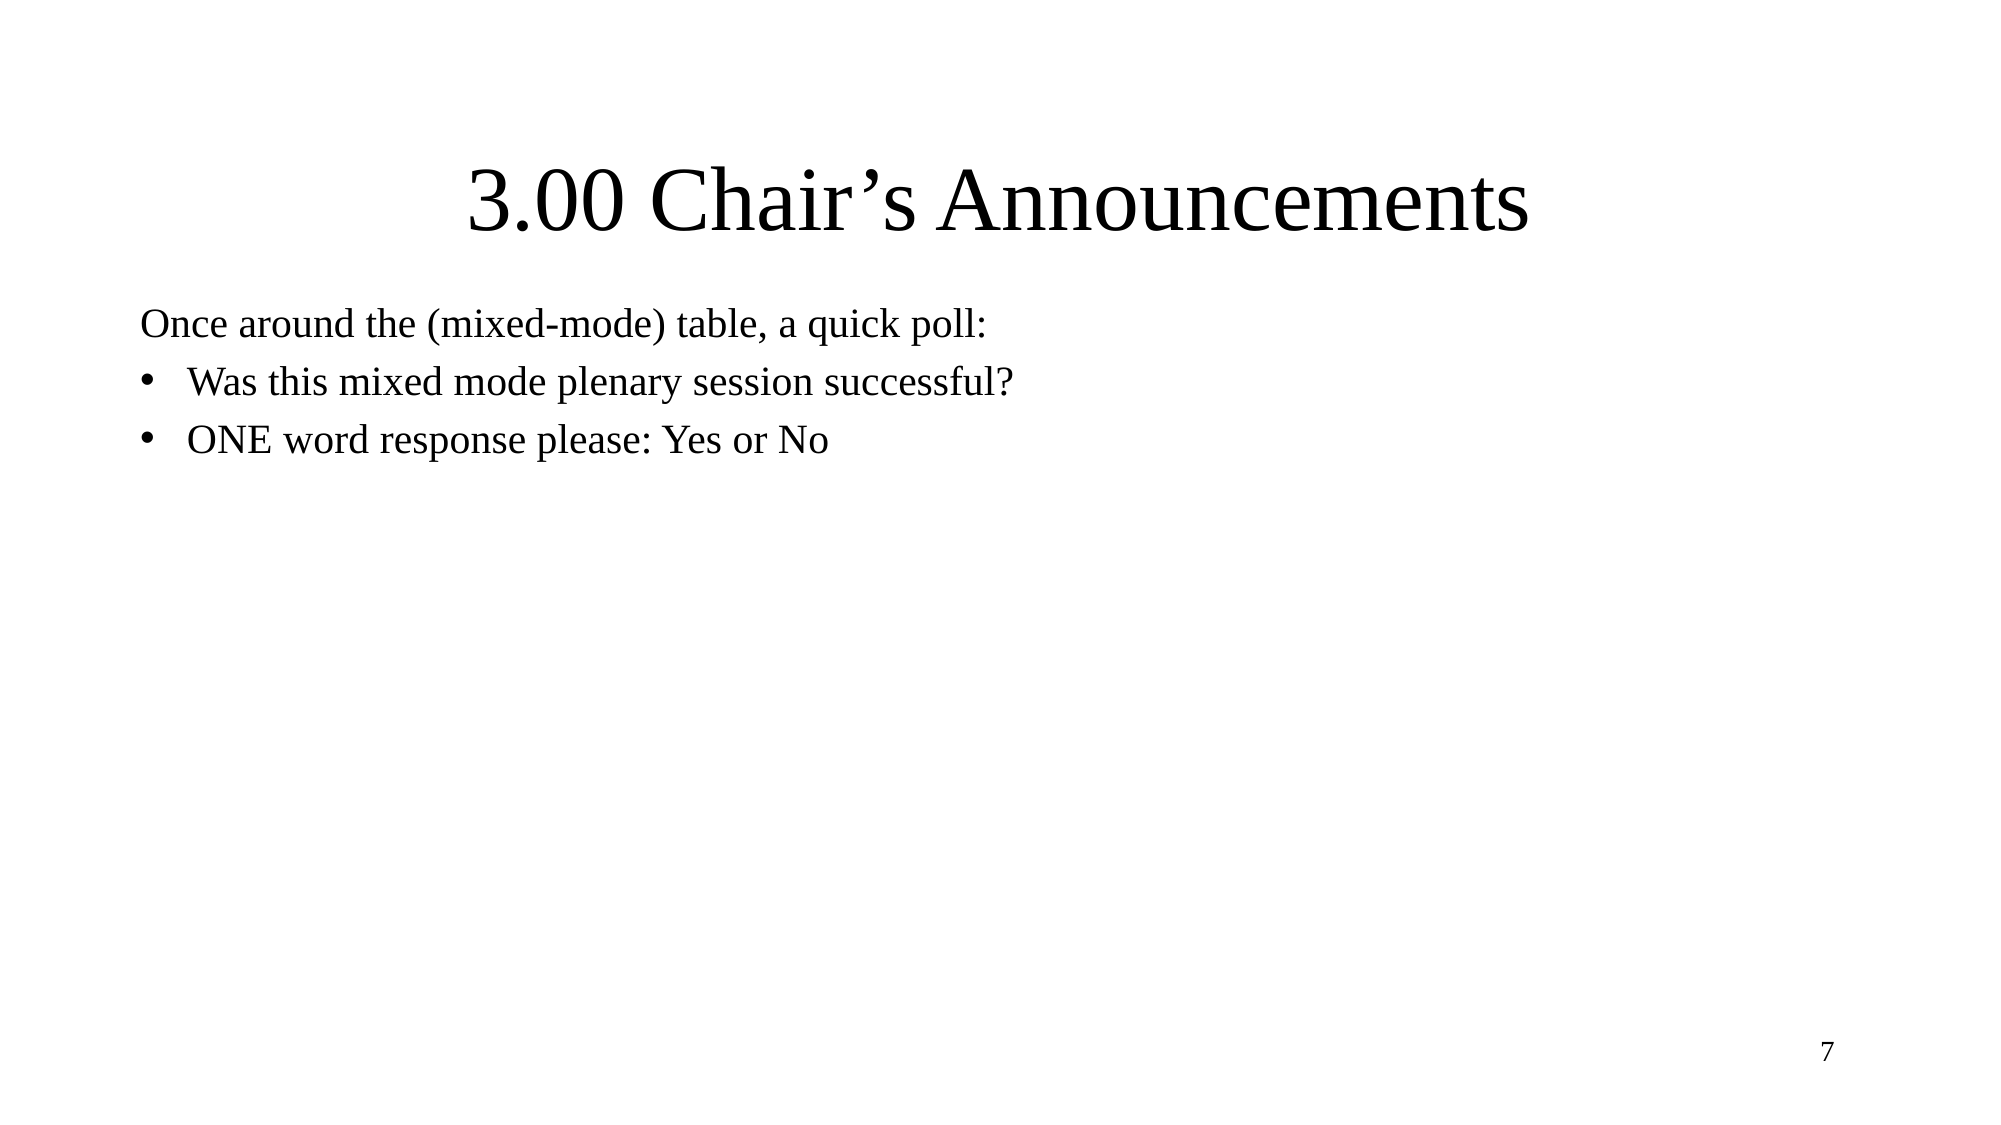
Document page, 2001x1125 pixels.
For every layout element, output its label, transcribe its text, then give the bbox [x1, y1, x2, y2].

title 3.00 Chair’s Announcements [149, 99, 1851, 287]
slide_number 7 [1433, 1024, 1851, 1101]
list Once around the (mixed-mode) table, a quick poll: Was this mixed mode plenary session successful? ONE word response please: Yes or No [49, 287, 1901, 1088]
